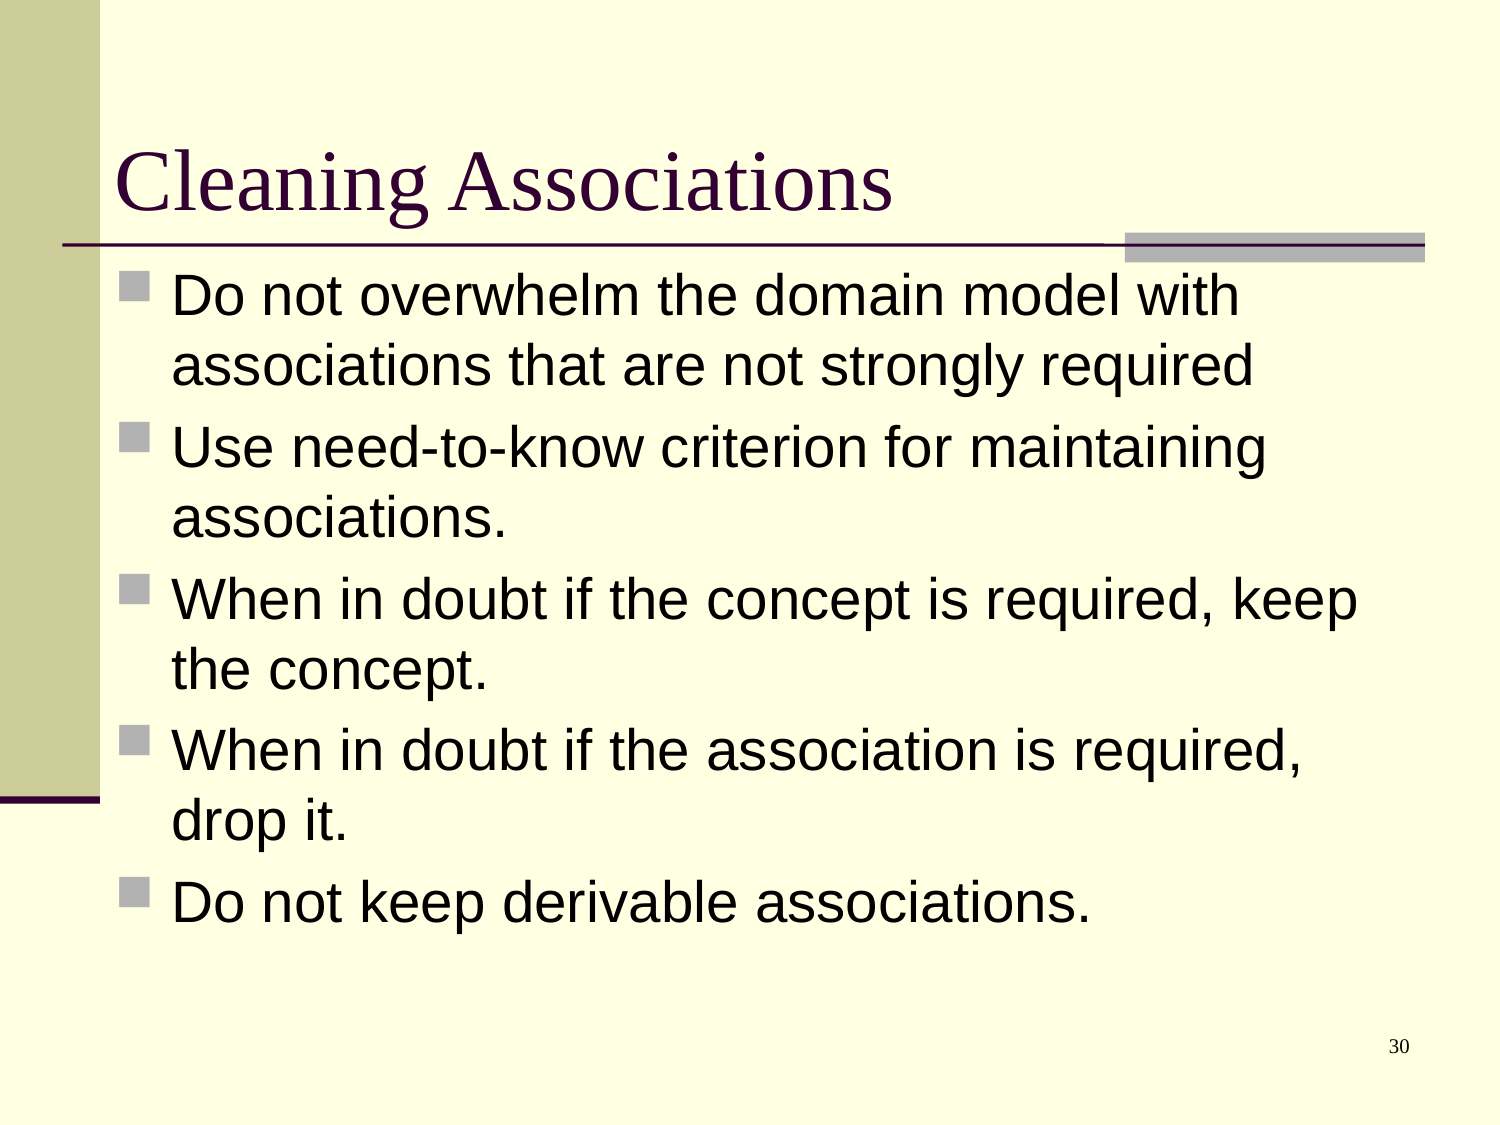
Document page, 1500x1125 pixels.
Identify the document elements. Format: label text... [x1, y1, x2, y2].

slide_number 30 [1112, 1026, 1426, 1101]
list Do not overwhelm the domain model with associations that are not strongly required Use need-to-know criterion for maintaining associations. When in doubt if the concept is required, keep the concept. When in doubt if the association is required, drop it. Do not keep derivable associations. [99, 249, 1447, 1026]
title Cleaning Associations [99, 112, 1299, 238]
